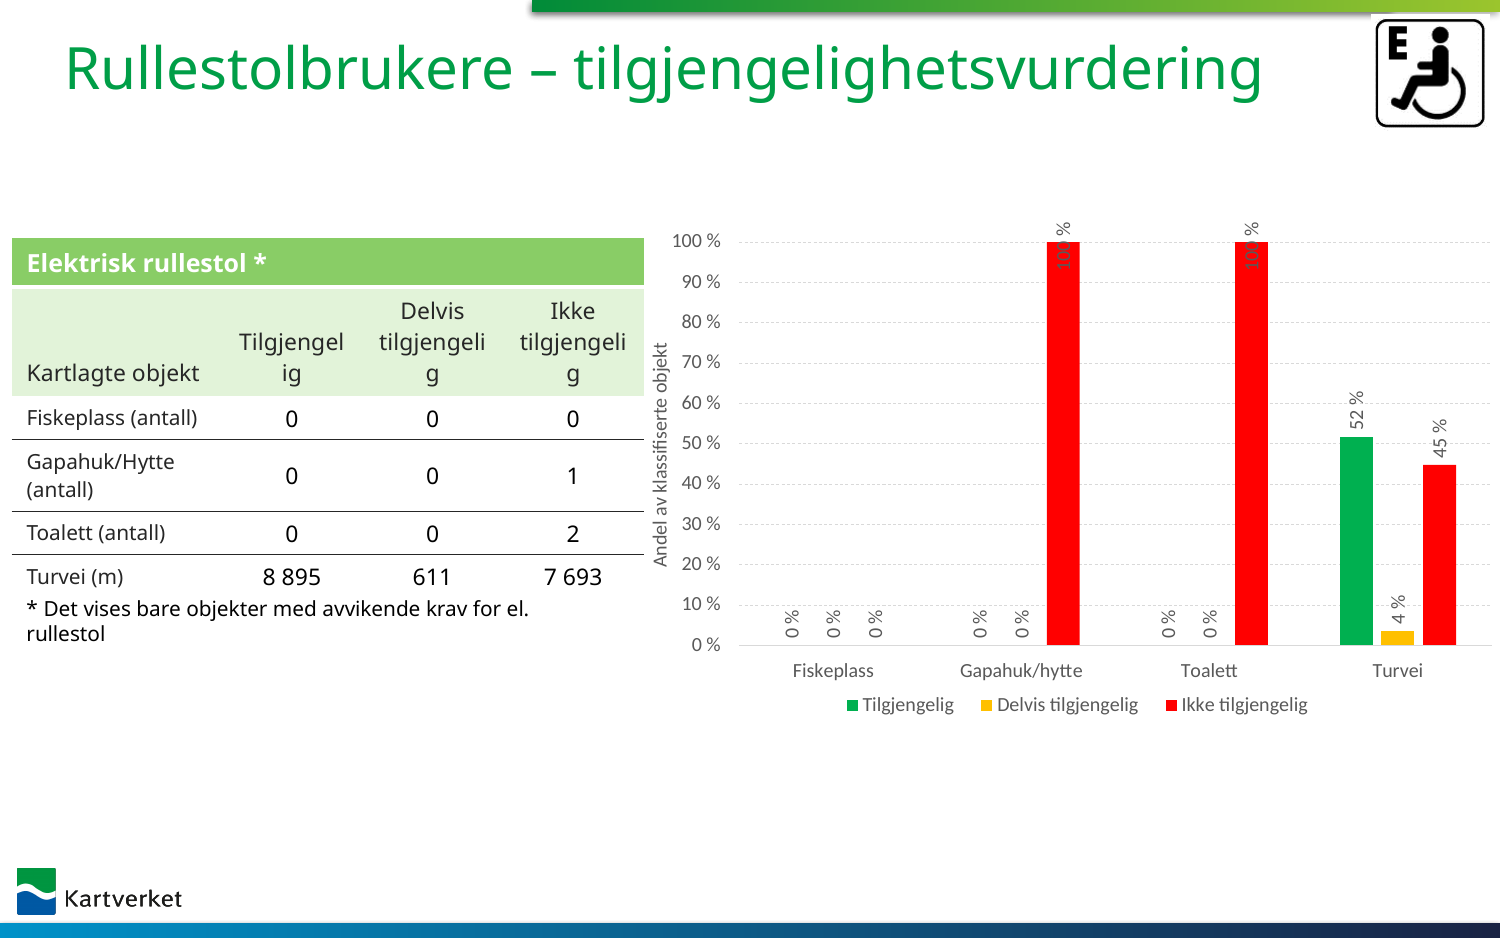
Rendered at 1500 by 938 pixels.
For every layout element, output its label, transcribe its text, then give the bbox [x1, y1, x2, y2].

table_cell 2 [503, 512, 638, 554]
table_cell Kartlagte objekt [12, 289, 222, 396]
text_box Rullestolbrukere – tilgjengelighetsvurdering [49, 12, 1372, 109]
table_cell Gapahuk/Hytte (antall) [12, 440, 222, 511]
table_cell 7 693 [503, 555, 638, 598]
text_box * Det vises bare objekter med avvikende krav for el. rullestol [11, 588, 597, 653]
table_header Elektrisk rullestol * [12, 238, 638, 285]
table_cell 1 [503, 440, 638, 511]
table_cell 0 [362, 440, 503, 511]
table_cell 0 [222, 440, 362, 511]
table_cell Fiskeplass (antall) [12, 396, 222, 439]
table_cell Delvis tilgjengelig [362, 289, 503, 396]
table_cell 0 [222, 512, 362, 554]
table_cell 0 [222, 396, 362, 439]
table_cell 611 [362, 555, 503, 588]
picture [643, 218, 1500, 728]
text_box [1371, 13, 1491, 133]
table_cell 0 [362, 512, 503, 554]
table_cell Toalett (antall) [12, 512, 222, 554]
table_cell 0 [503, 396, 638, 439]
table_cell 0 [362, 396, 503, 439]
table_cell 8 895 [222, 555, 362, 588]
table_cell Ikke tilgjengelig [503, 289, 638, 396]
table_cell Turvei (m) [12, 555, 222, 588]
table_cell Tilgjengelig [222, 289, 362, 396]
